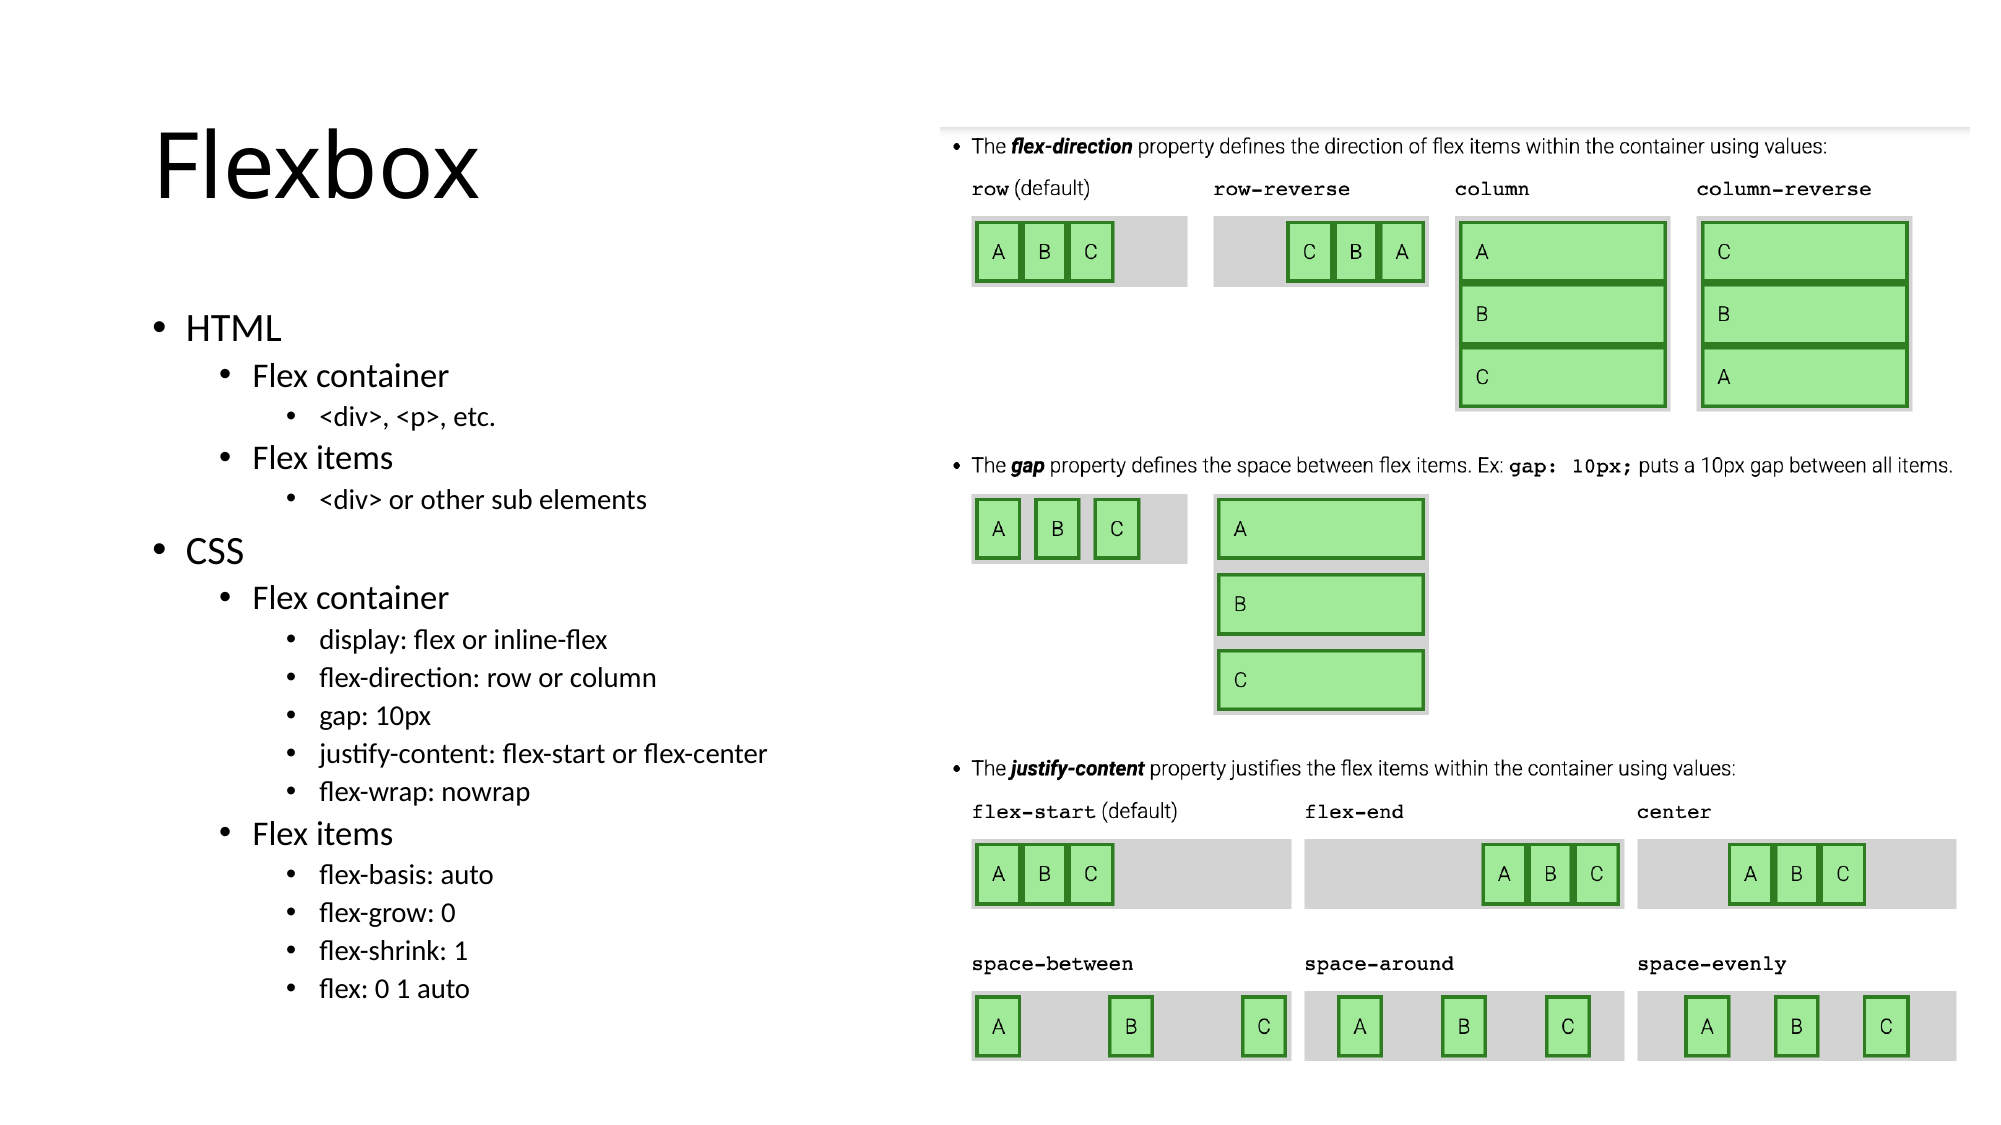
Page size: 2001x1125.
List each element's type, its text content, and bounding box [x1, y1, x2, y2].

title Flexbox [137, 59, 1863, 278]
list HTML Flex container <div>, <p>, etc. Flex items <div> or other sub elements CSS Flex container display: flex or inline-flex flex-direction: row or column gap: 10px justify-content: flex-start or flex-center flex-wrap: nowrap Flex items flex-basis: auto flex-grow: 0 flex-shrink: 1 flex: 0 1 auto [137, 299, 894, 1014]
picture [940, 127, 1970, 1076]
